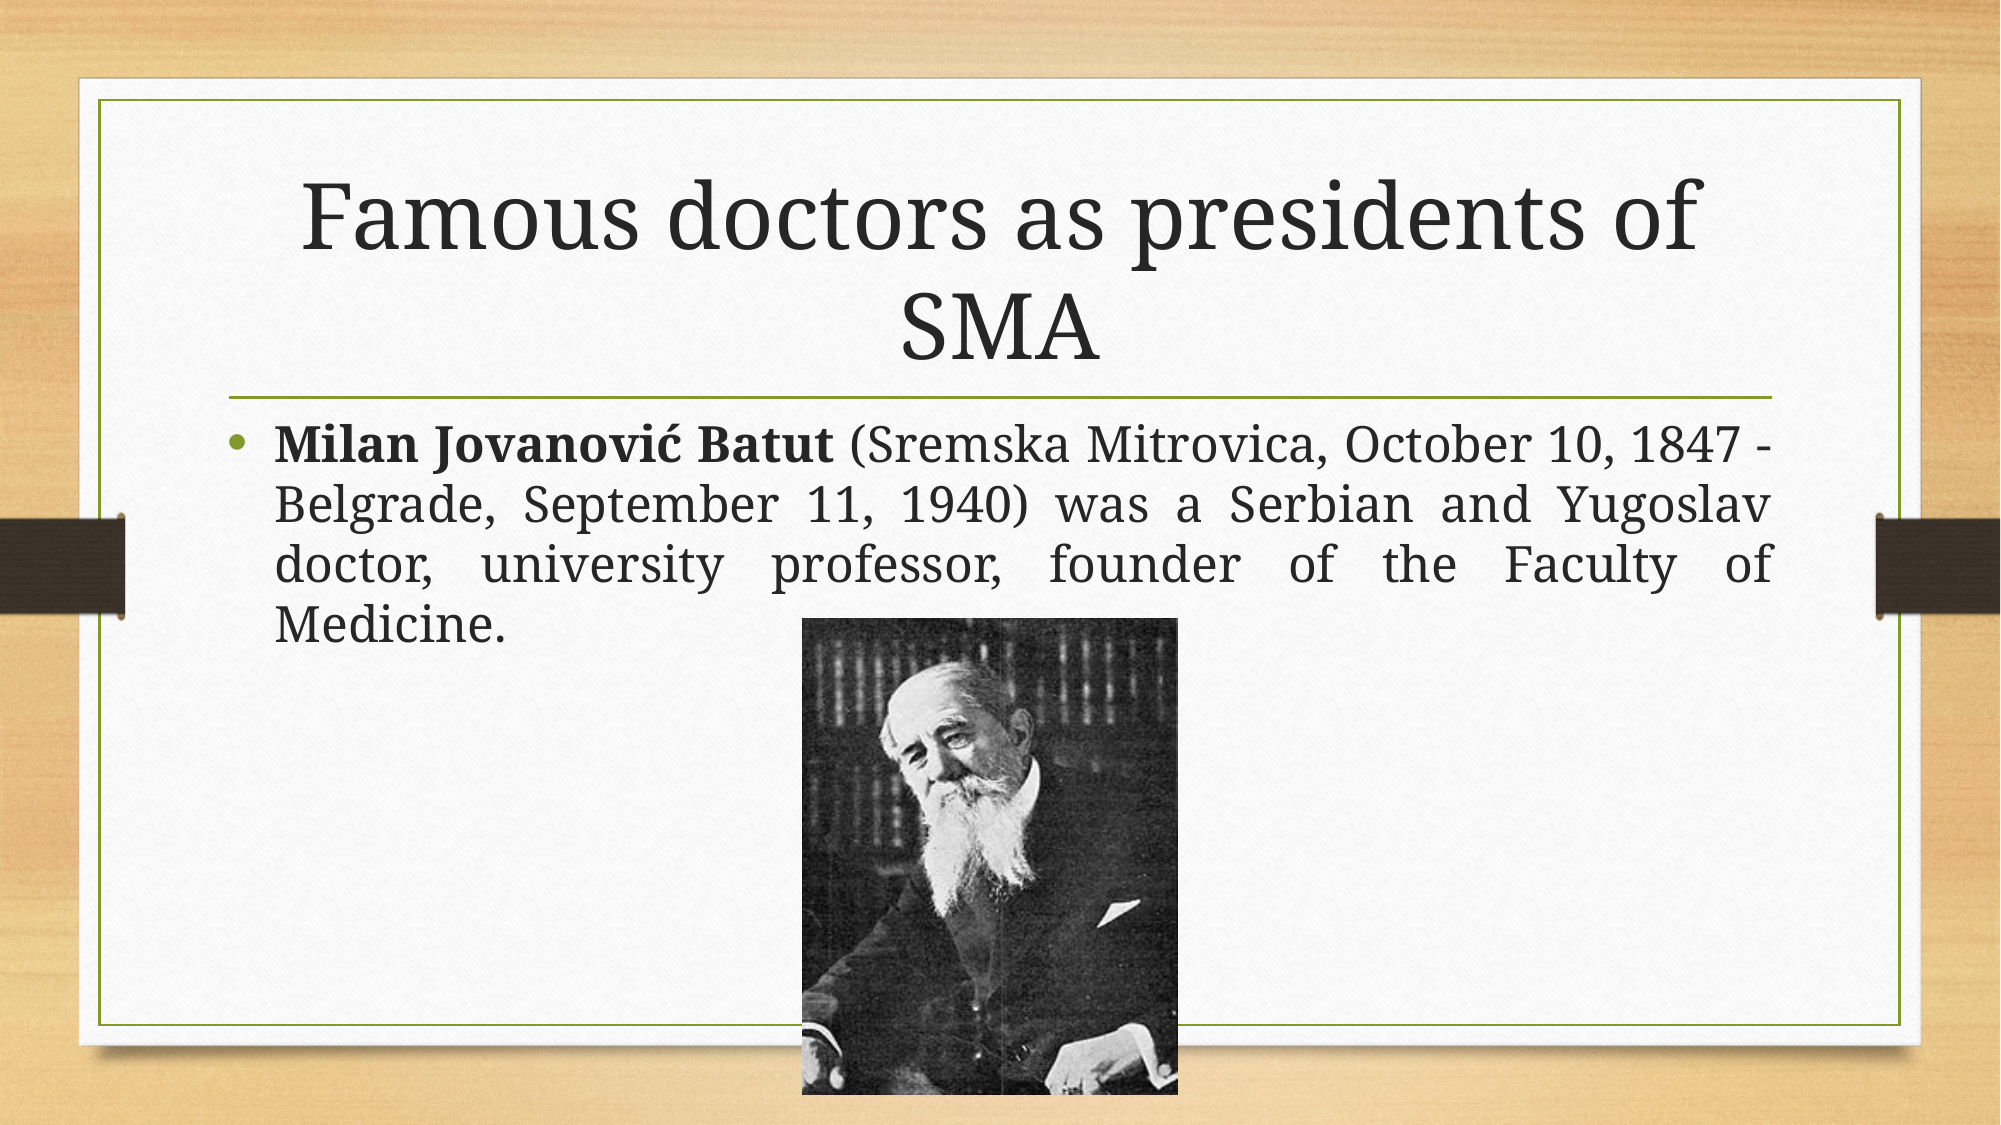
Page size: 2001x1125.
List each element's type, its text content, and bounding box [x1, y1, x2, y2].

picture [0, 0, 2001, 1125]
list Milan Jovanović Batut (Sremska Mitrovica, October 10, 1847 - Belgrade, September 11, 1940) was a Serbian and Yugoslav doctor, university professor, founder of the Faculty of Medicine. [212, 322, 1788, 964]
title Famous doctors as presidents of SMA [212, 161, 1788, 322]
